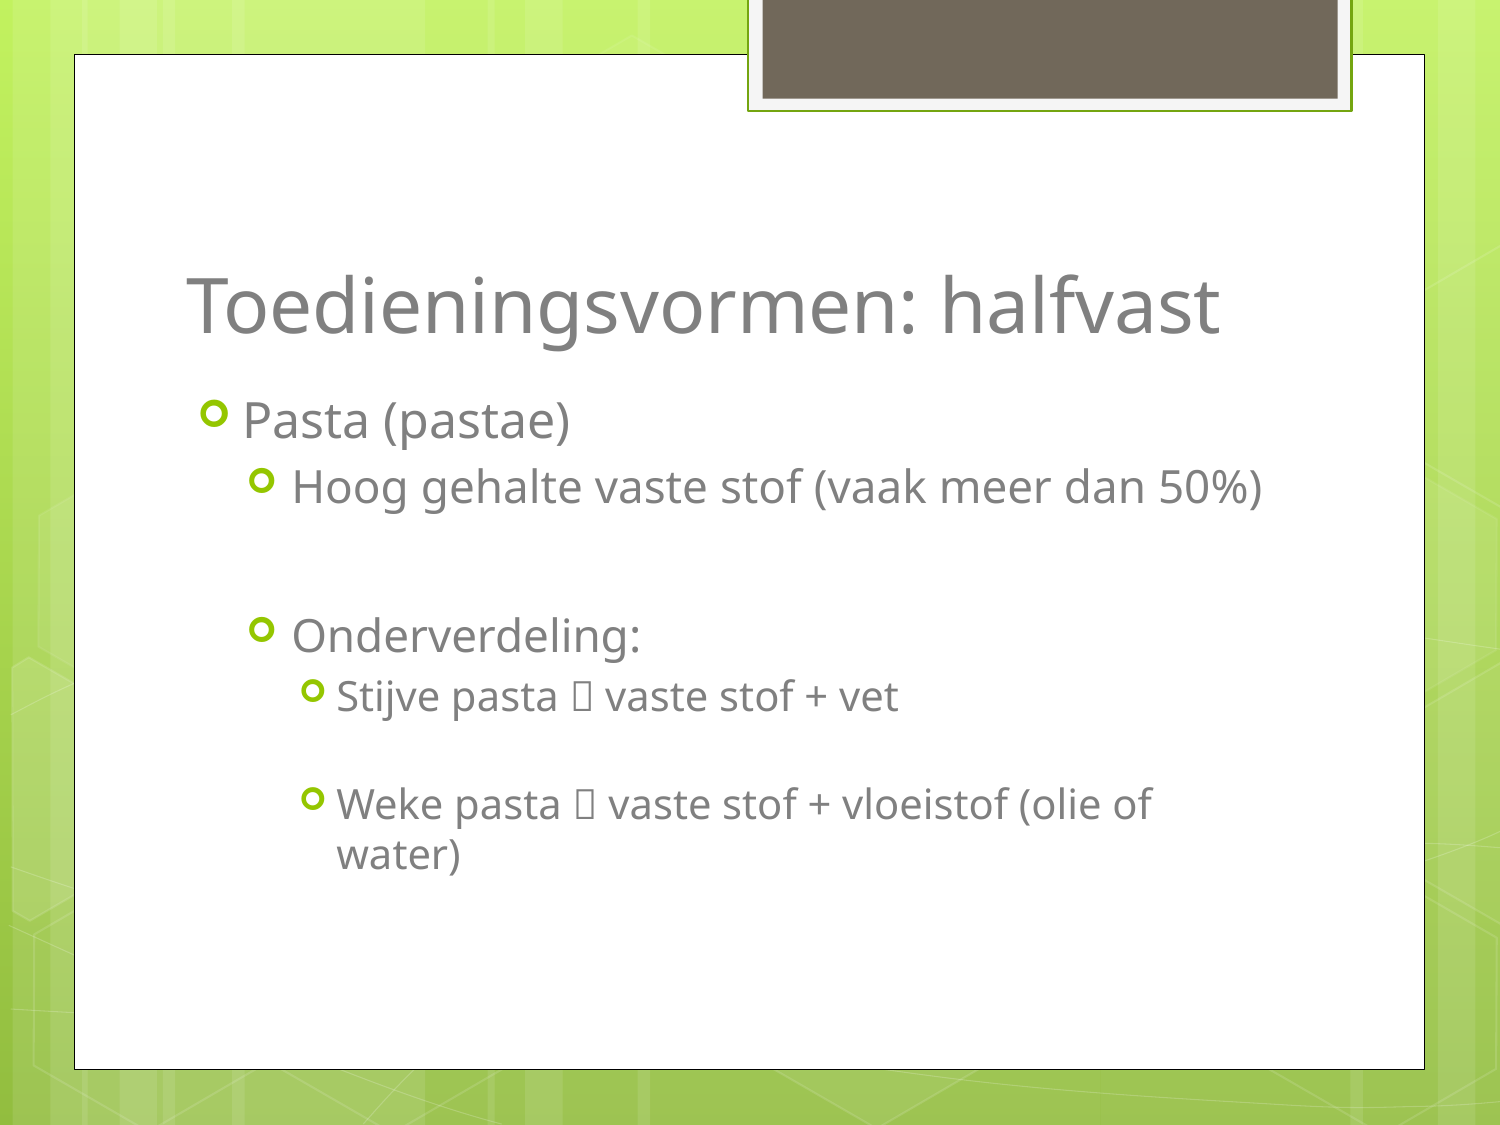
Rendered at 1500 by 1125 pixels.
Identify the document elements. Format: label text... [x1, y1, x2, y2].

title Toedieningsvormen: halfvast [171, 168, 1324, 357]
list Pasta (pastae) Hoog gehalte vaste stof (vaak meer dan 50%) Onderverdeling: Stijve pasta  vaste stof + vet Weke pasta  vaste stof + vloeistof (olie of water) [171, 381, 1283, 1012]
